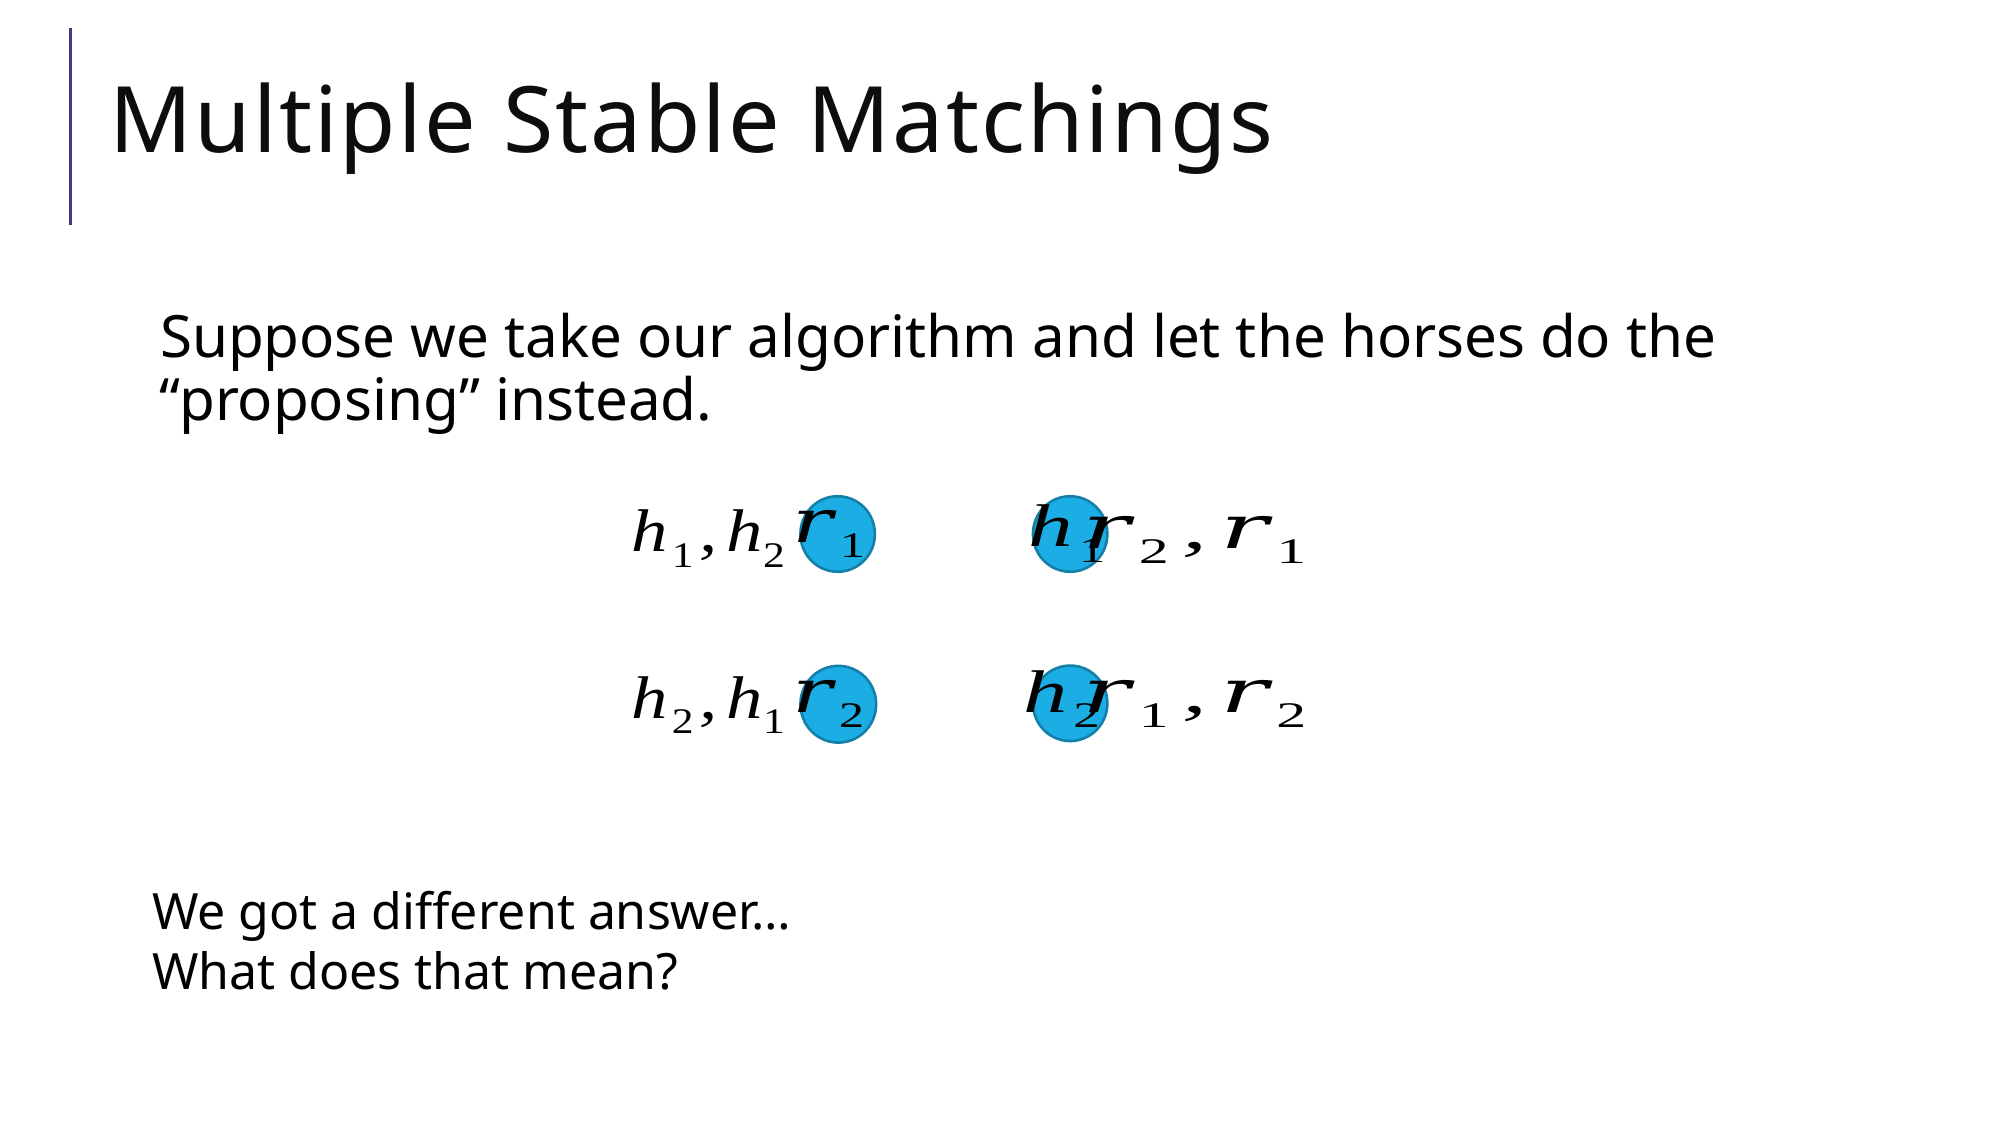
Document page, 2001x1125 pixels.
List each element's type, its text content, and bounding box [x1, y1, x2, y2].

text_box [800, 494, 877, 574]
text_box [799, 514, 805, 536]
title Multiple Stable Matchings [94, 43, 1930, 210]
text_box [1031, 508, 1041, 541]
text_box [1032, 664, 1109, 743]
text_box [1033, 494, 1105, 574]
text_box [1094, 524, 1109, 561]
list Suppose we take our algorithm and let the horses do the “proposing” instead. [137, 299, 1863, 442]
text_box We got a different answer… What does that mean? [137, 872, 1899, 1007]
text_box [799, 664, 878, 744]
